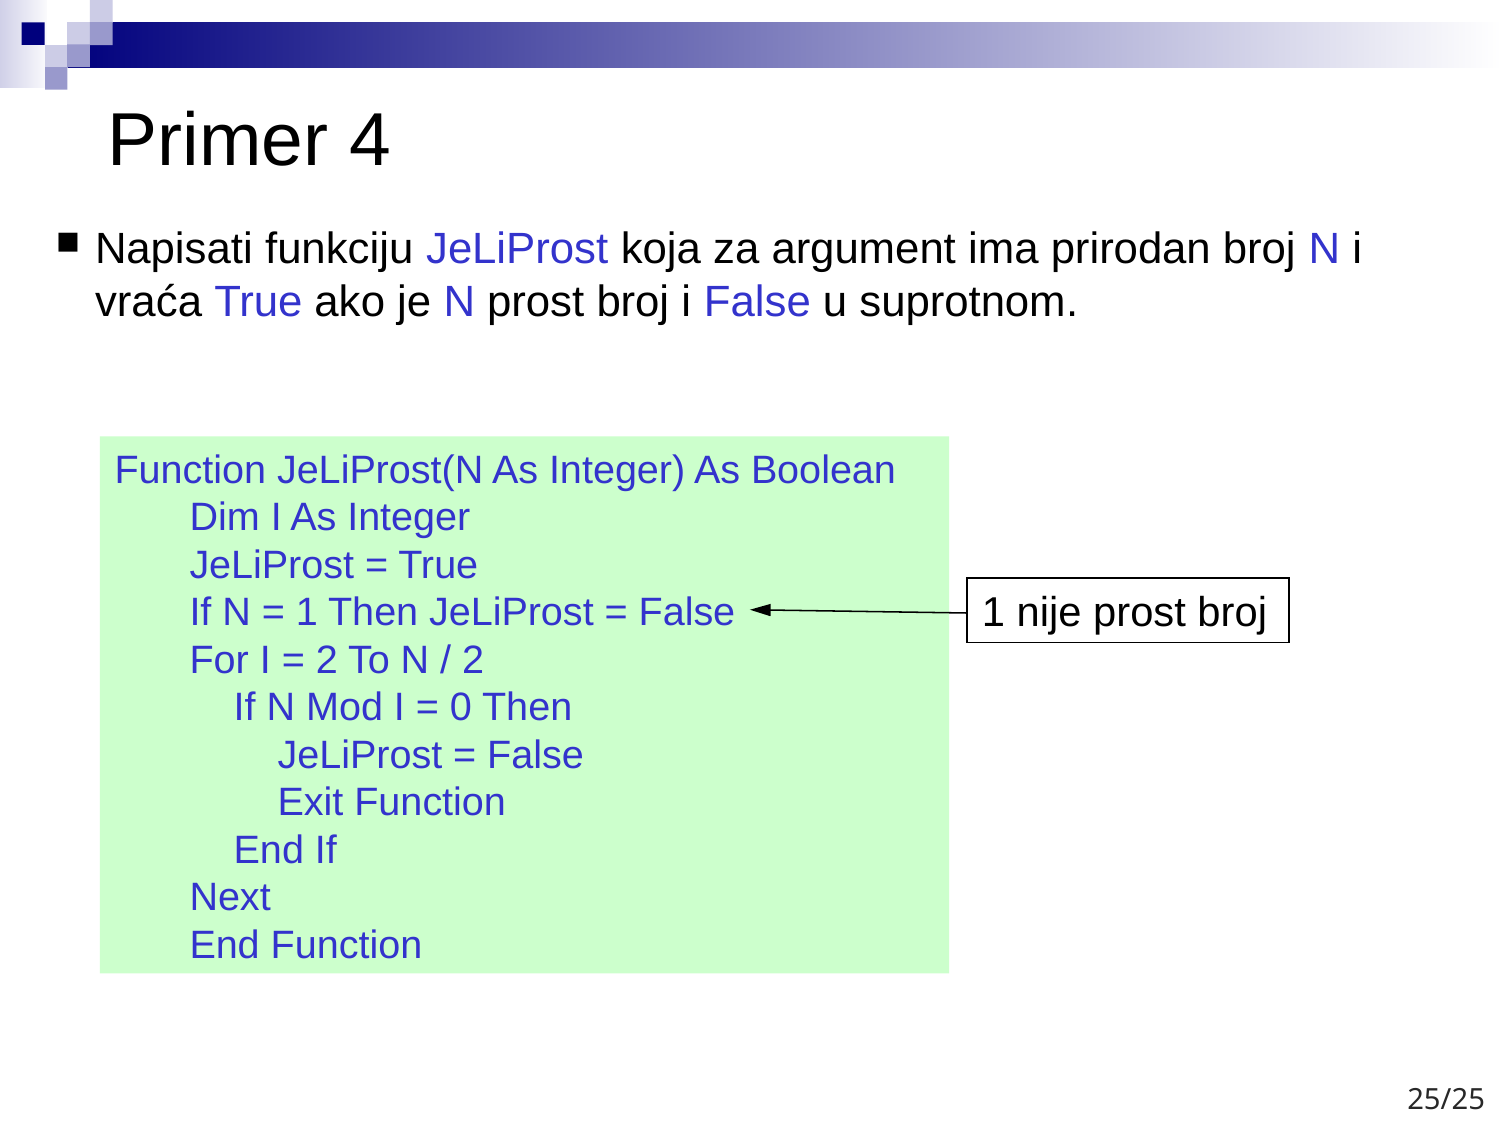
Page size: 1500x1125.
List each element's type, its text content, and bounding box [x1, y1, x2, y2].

text_box Function JeLiProst(N As Integer) As Boolean Dim I As Integer JeLiProst = True If N = 1 Then JeLiProst = False For I = 2 To N / 2 If N Mod I = 0 Then JeLiProst = False Exit Function End If Next End Function [99, 436, 950, 974]
text_box 25/25 [1374, 1072, 1500, 1123]
text_box 1 nije prost broj [967, 577, 1289, 643]
text_box [749, 603, 967, 617]
title Primer 4 [92, 75, 411, 197]
list Napisati funkciju JeLiProst koja za argument ima prirodan broj N i vraća True ako je N prost broj i False u suprotnom. [46, 212, 1407, 340]
